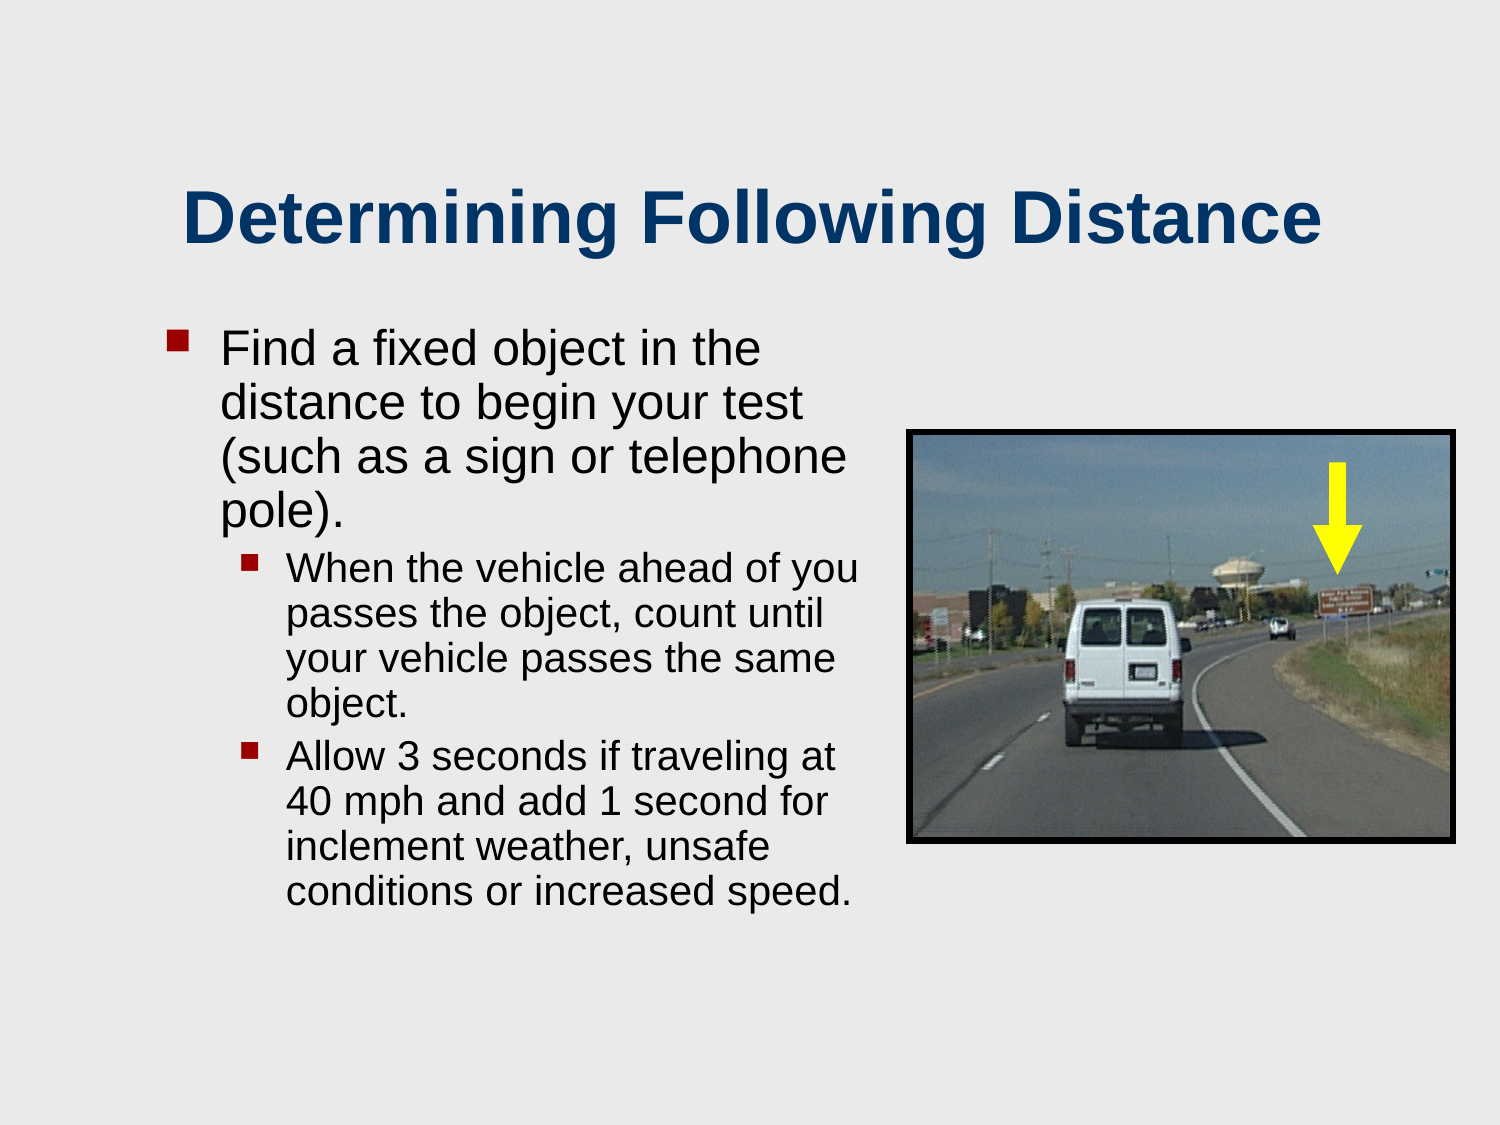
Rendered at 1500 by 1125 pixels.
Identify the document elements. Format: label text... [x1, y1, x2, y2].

title Determining Following Distance [24, 160, 1483, 267]
picture [912, 434, 1451, 838]
list Find a fixed object in the distance to begin your test (such as a sign or telephone pole). When the vehicle ahead of you passes the object, count until your vehicle passes the same object. Allow 3 seconds if traveling at 40 mph and add 1 second for inclement weather, unsafe conditions or increased speed. [148, 314, 926, 951]
